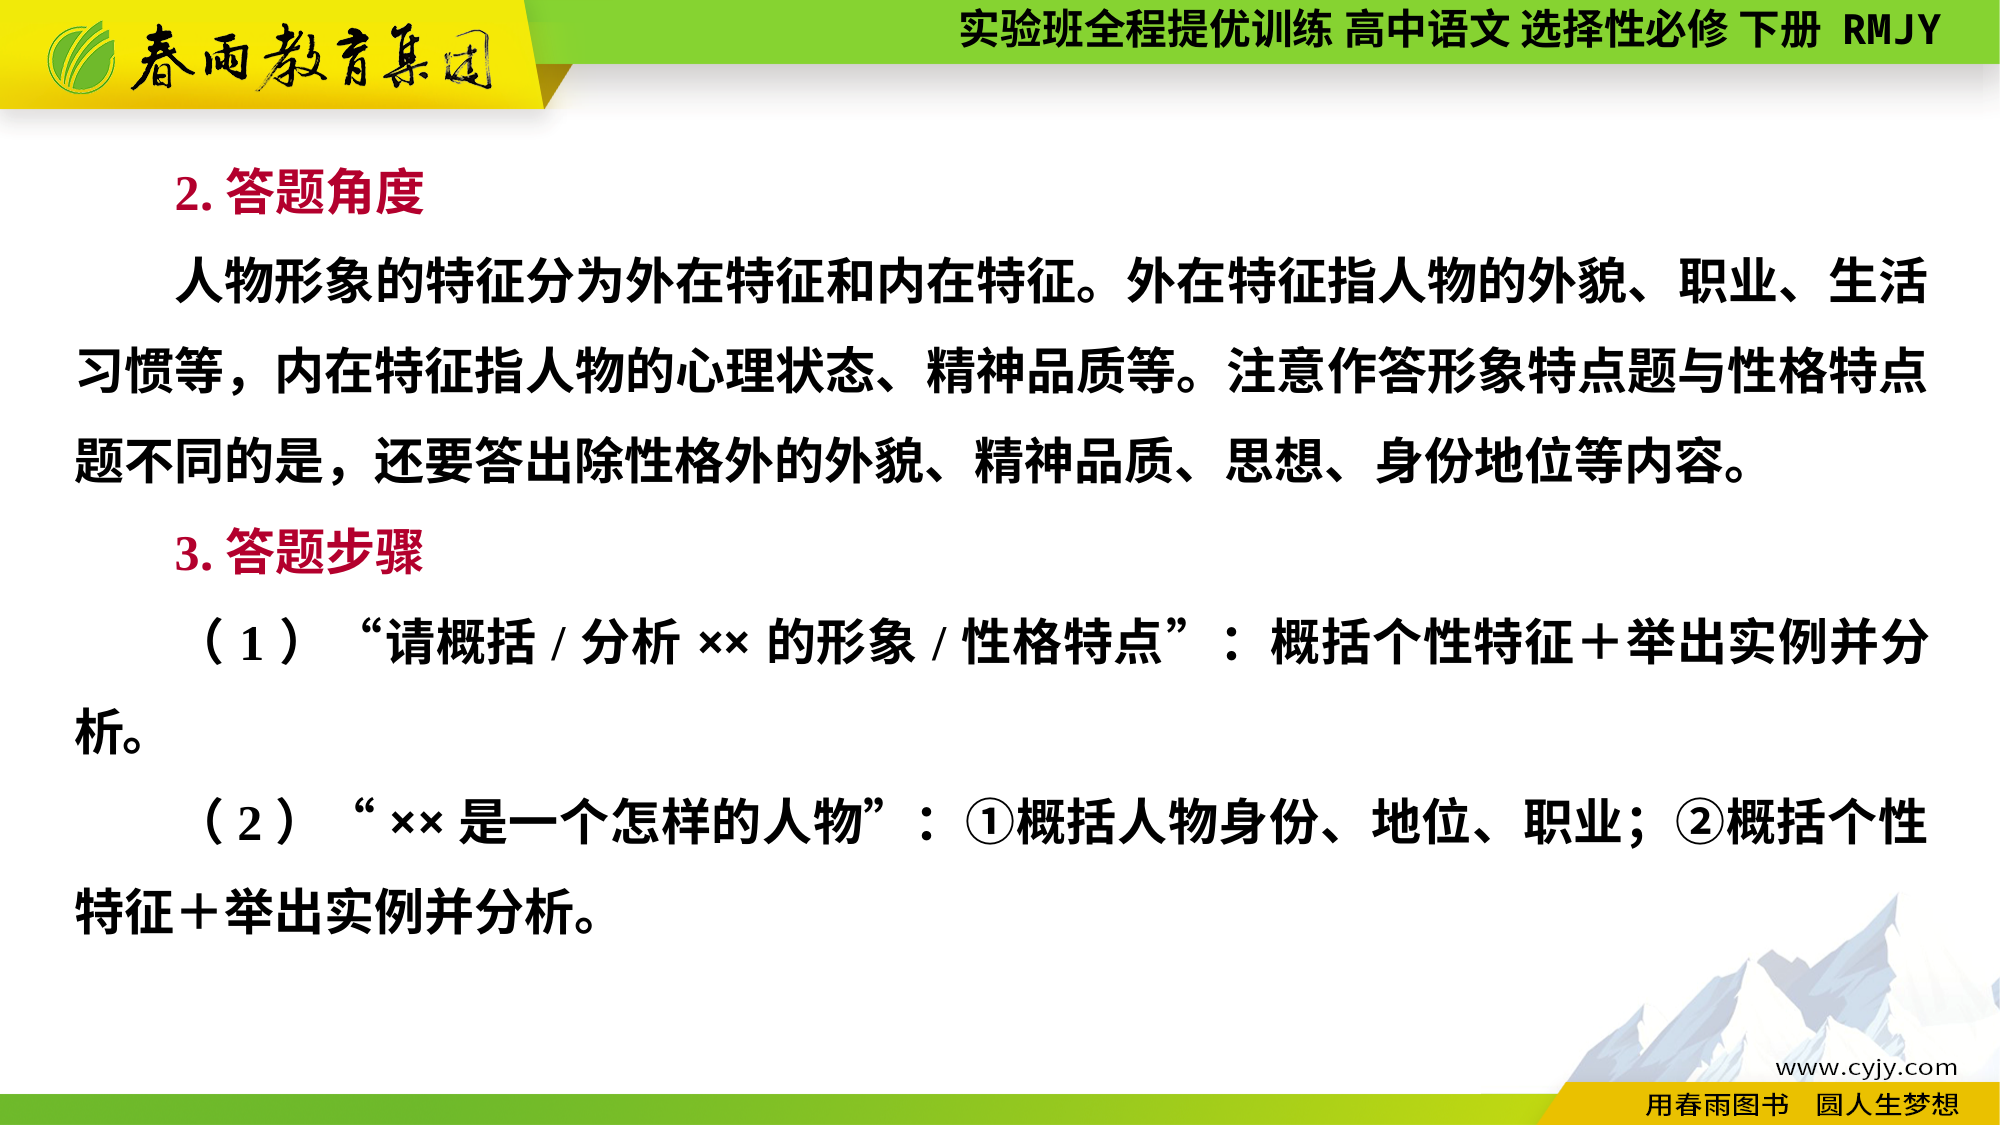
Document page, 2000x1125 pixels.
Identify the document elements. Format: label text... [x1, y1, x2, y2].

picture [0, 0, 2000, 1125]
list 2.答题角度 人物形象的特征分为外在特征和内在特征。外在特征指人物的外貌、职业、生活习惯等，内在特征指人物的心理状态、精神品质等。注意作答形象特点题与性格特点题不同的是，还要答出除性格外的外貌、精神品质、思想、身份地位等内容。 3.答题步骤 （1）“请概括/分析××的形象/性格特点”：概括个性特征＋举出实例并分析。 （2）“××是一个怎样的人物”：①概括人物身份、地位、职业；②概括个性特征＋举出实例并分析。 [59, 122, 1944, 854]
